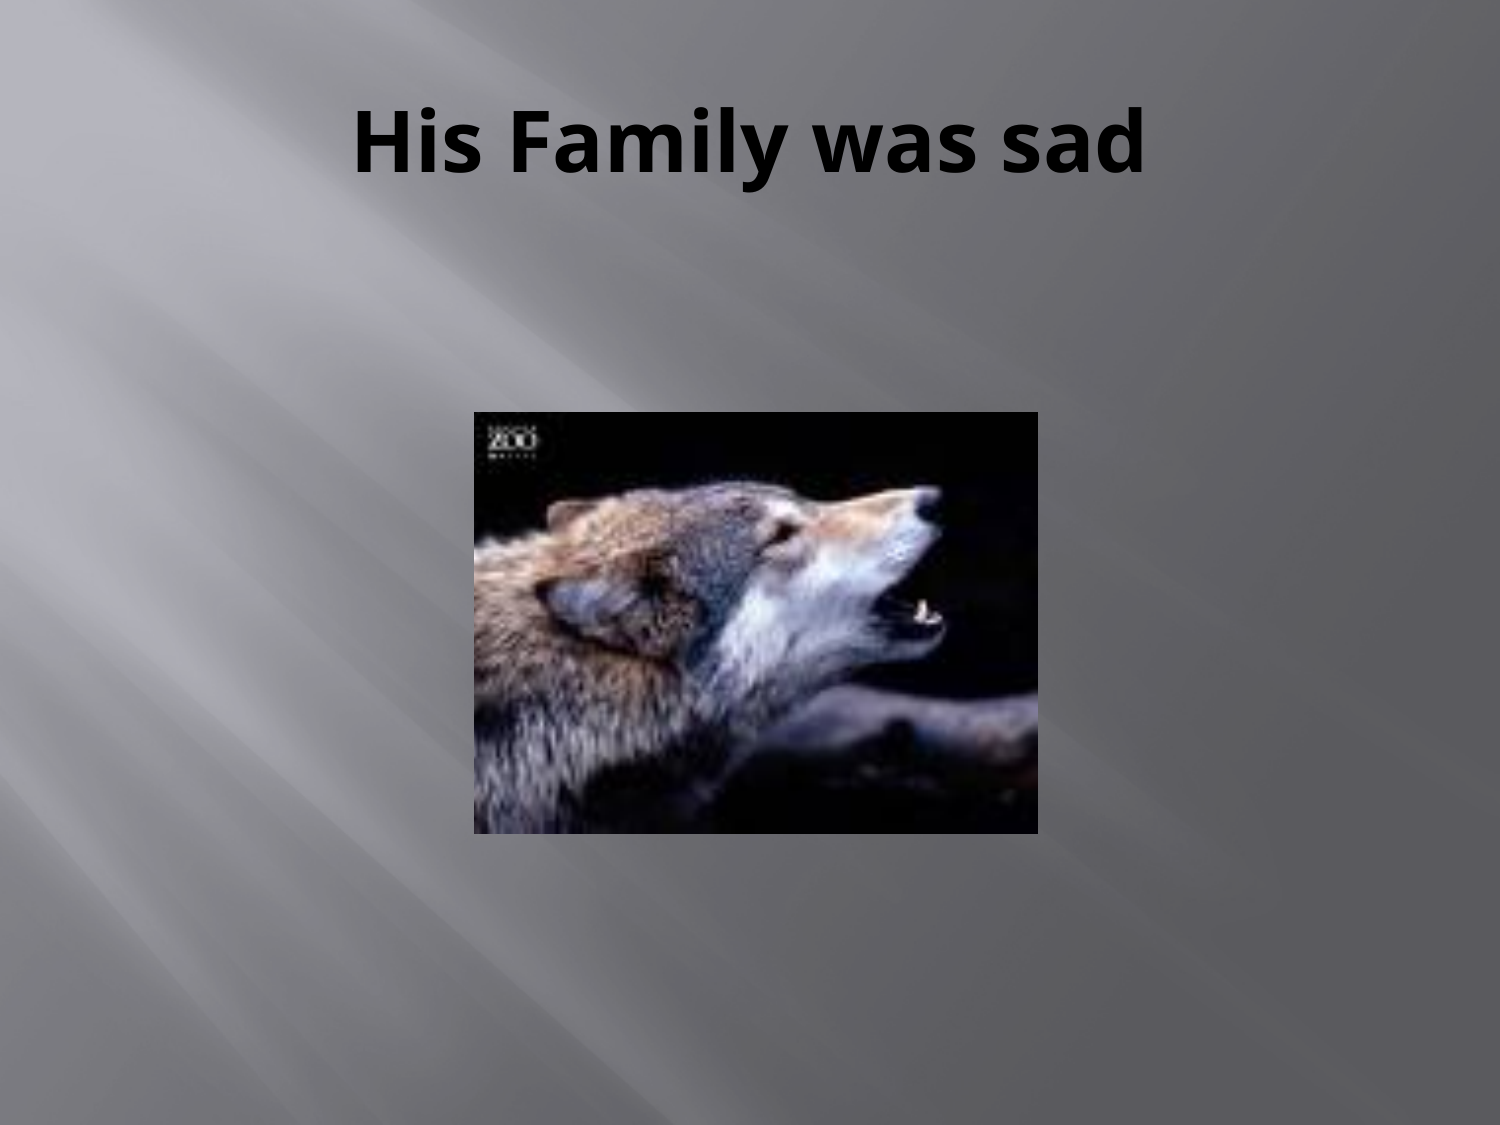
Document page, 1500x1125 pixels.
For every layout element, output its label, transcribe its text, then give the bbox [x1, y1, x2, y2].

title His Family was sad [75, 45, 1425, 233]
picture [474, 412, 1038, 834]
